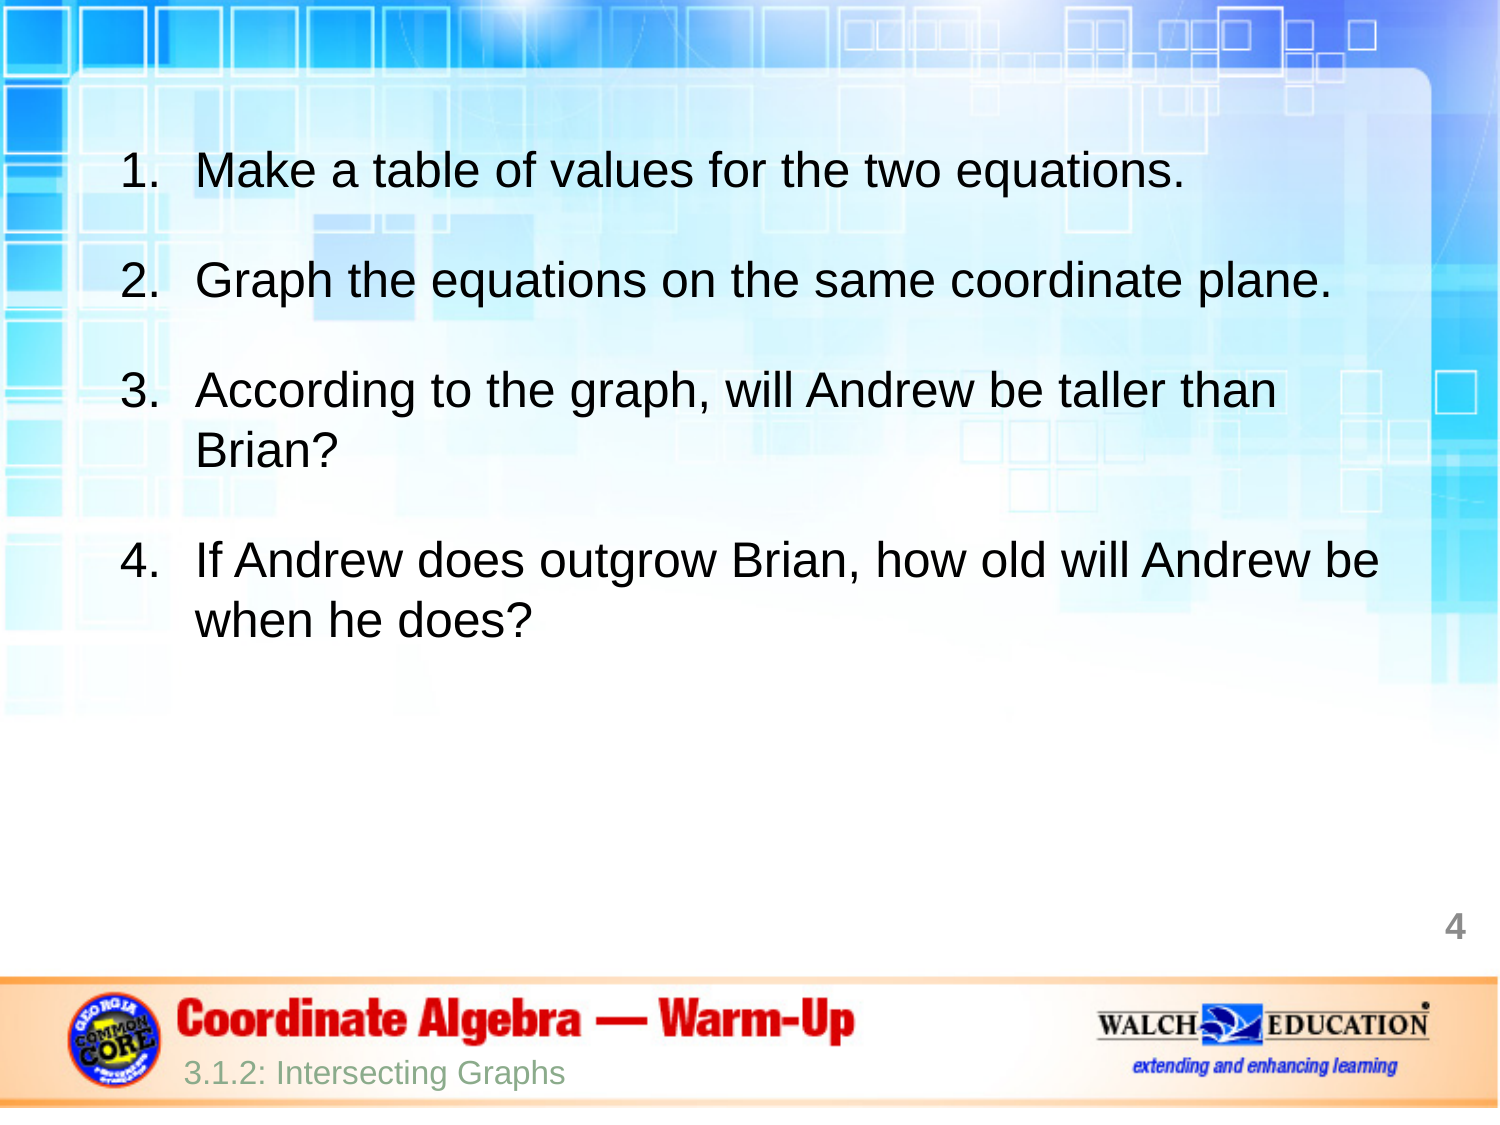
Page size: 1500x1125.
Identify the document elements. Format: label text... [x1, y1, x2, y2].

slide_number 4 [1411, 901, 1481, 949]
text_box [1441, 924, 1472, 1001]
picture [0, 0, 1500, 1108]
footer 3.1.2: Intersecting Graphs [168, 1048, 1067, 1094]
text_box Make a table of values for the two equations. Graph the equations on the same coordinate plane. According to the graph, will Andrew be taller than Brian? If Andrew does outgrow Brian, how old will Andrew be when he does? [105, 130, 1411, 949]
